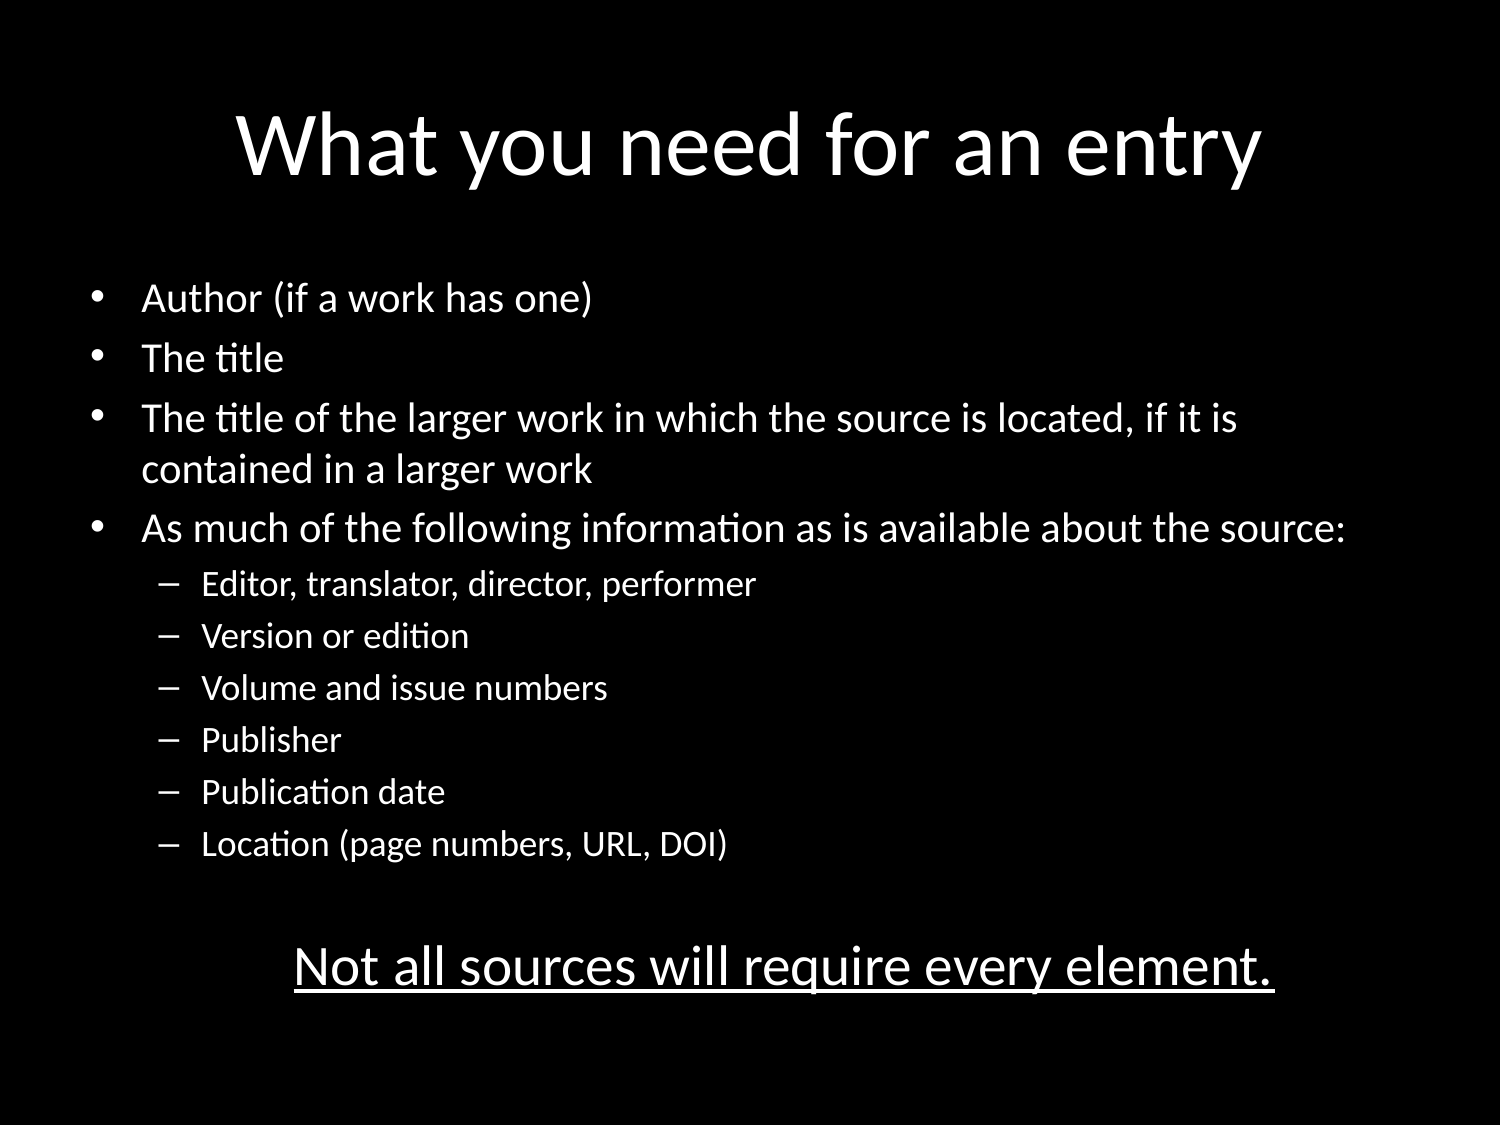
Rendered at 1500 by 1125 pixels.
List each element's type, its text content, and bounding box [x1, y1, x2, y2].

title What you need for an entry [75, 45, 1425, 233]
list Author (if a work has one) The title The title of the larger work in which the source is located, if it is contained in a larger work As much of the following information as is available about the source: Editor, translator, director, performer Version or edition Volume and issue numbers Publisher Publication date Location (page numbers, URL, DOI) Not all sources will require every element. [75, 262, 1425, 1005]
